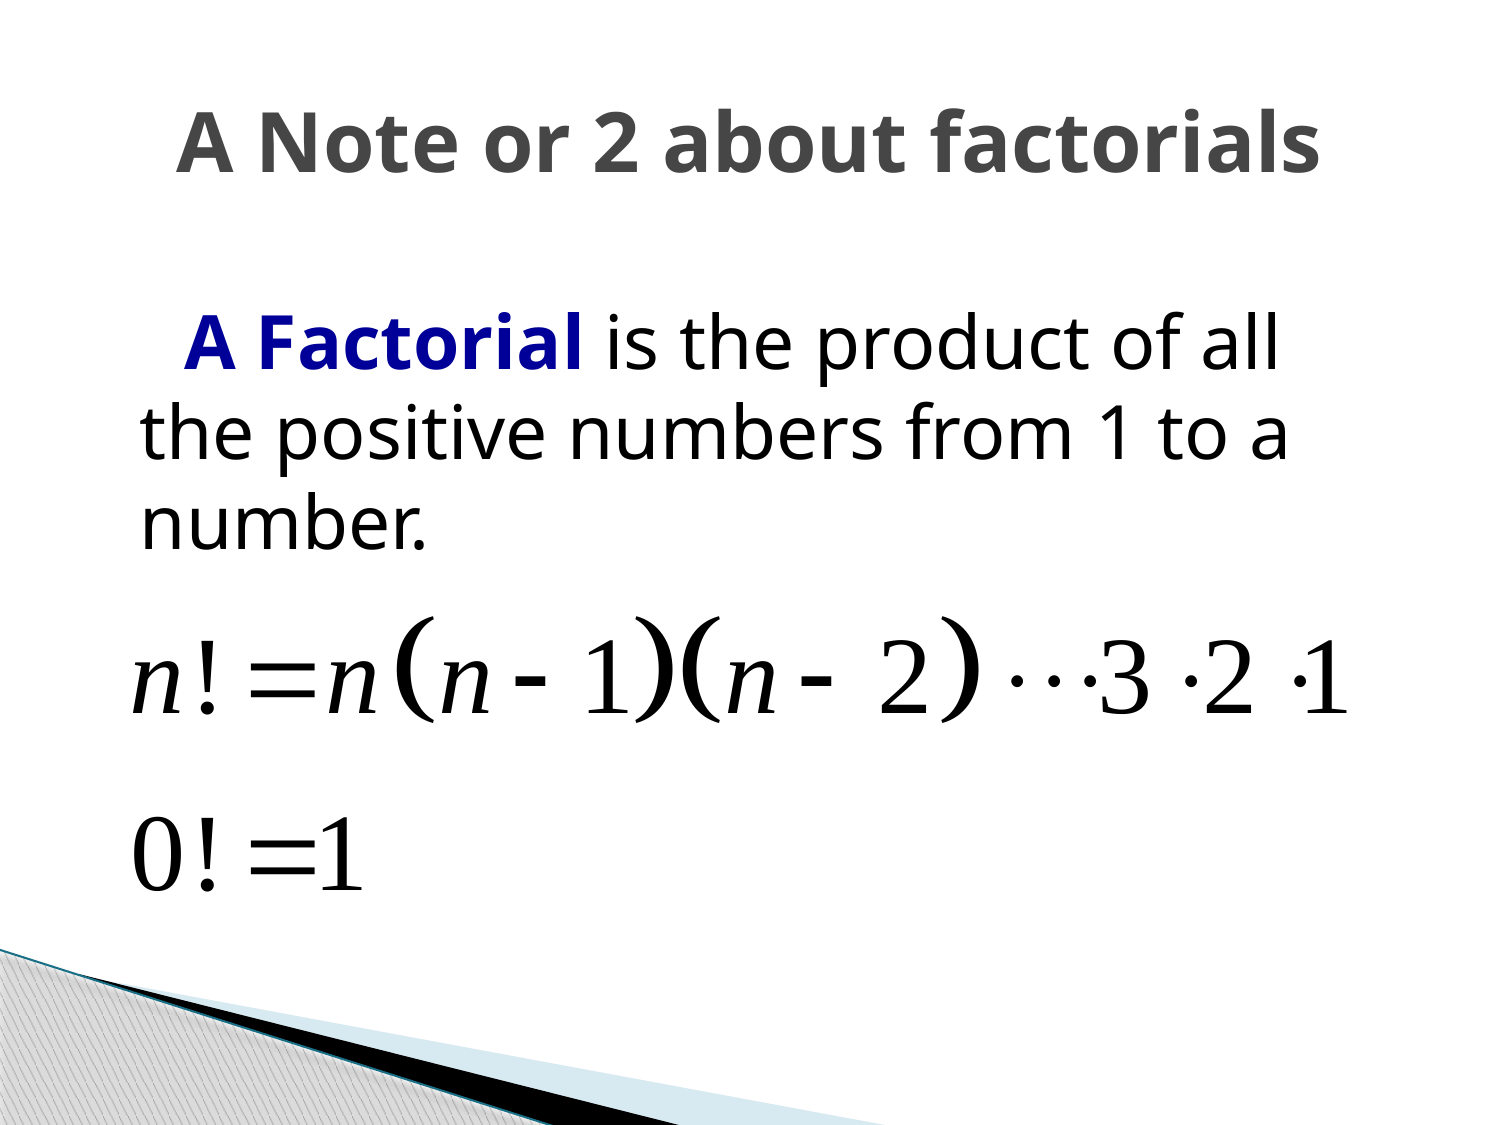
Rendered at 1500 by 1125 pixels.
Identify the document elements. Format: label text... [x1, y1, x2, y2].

title A Note or 2 about factorials [75, 45, 1425, 233]
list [112, 599, 1363, 913]
text_box A Factorial is the product of all the positive numbers from 1 to a number. [124, 287, 1338, 573]
